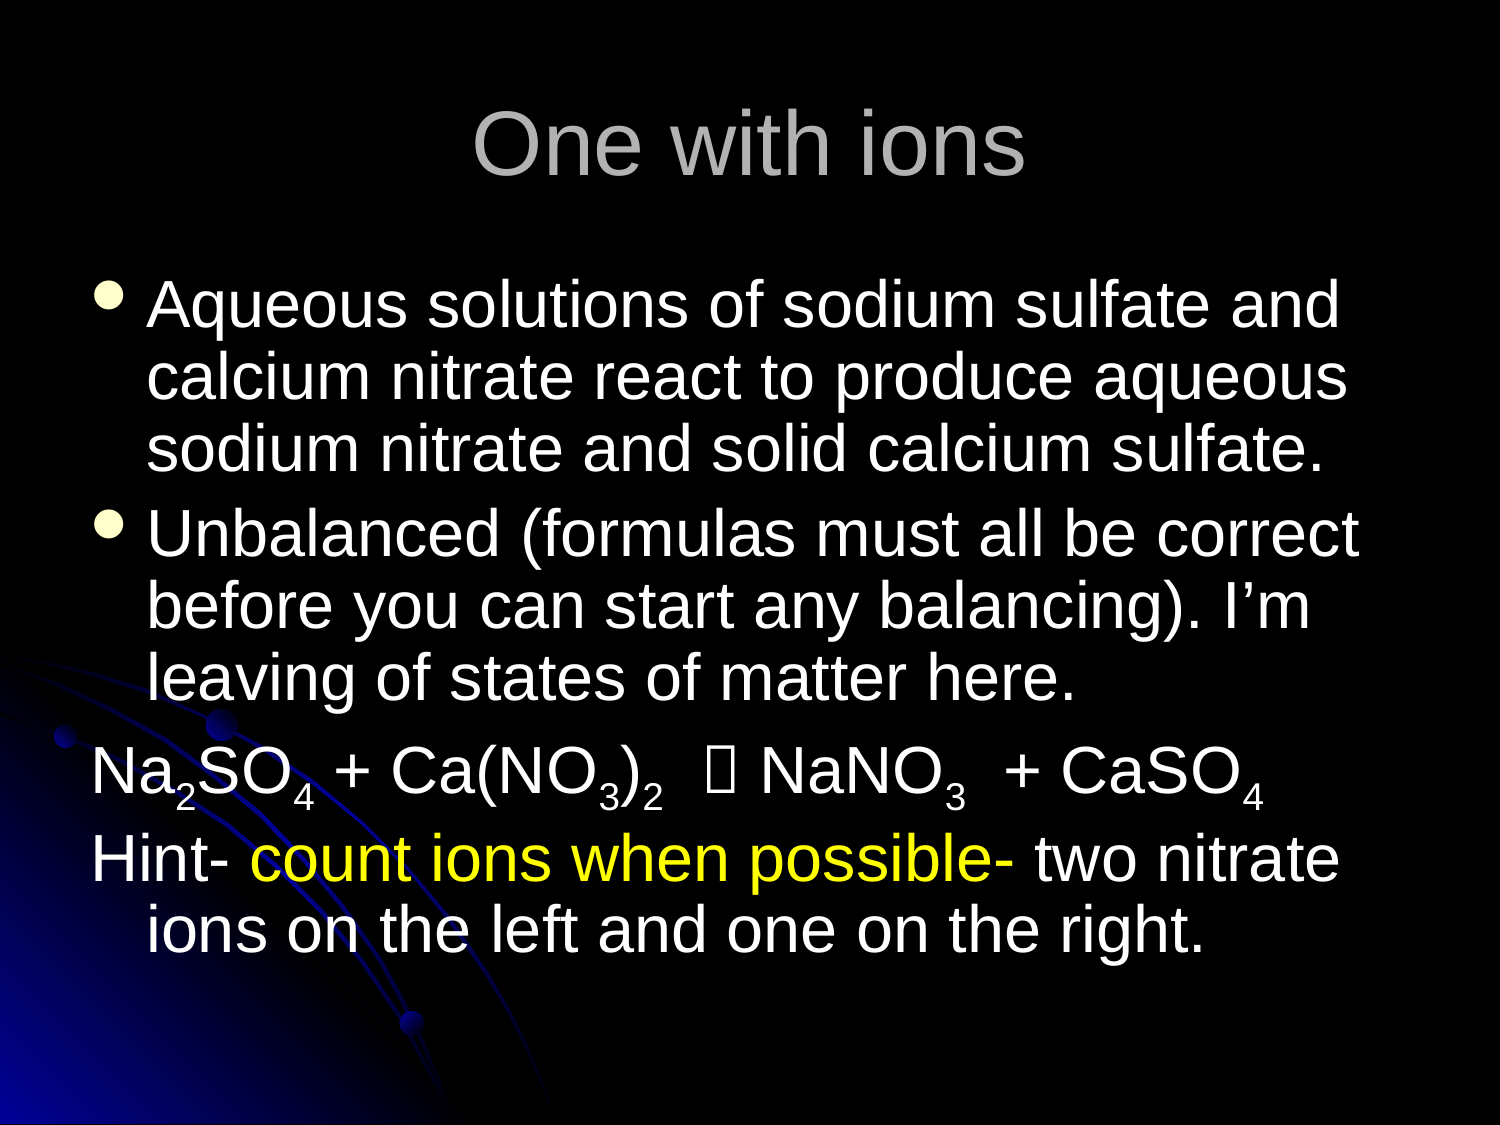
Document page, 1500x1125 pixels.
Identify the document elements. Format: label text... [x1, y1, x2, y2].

title One with ions [74, 45, 1426, 233]
list Aqueous solutions of sodium sulfate and calcium nitrate react to produce aqueous sodium nitrate and solid calcium sulfate. Unbalanced (formulas must all be correct before you can start any balancing). I’m leaving of states of matter here. Na2SO4 + Ca(NO3)2  NaNO3 + CaSO4 Hint- count ions when possible- two nitrate ions on the left and one on the right. [74, 262, 1426, 1006]
